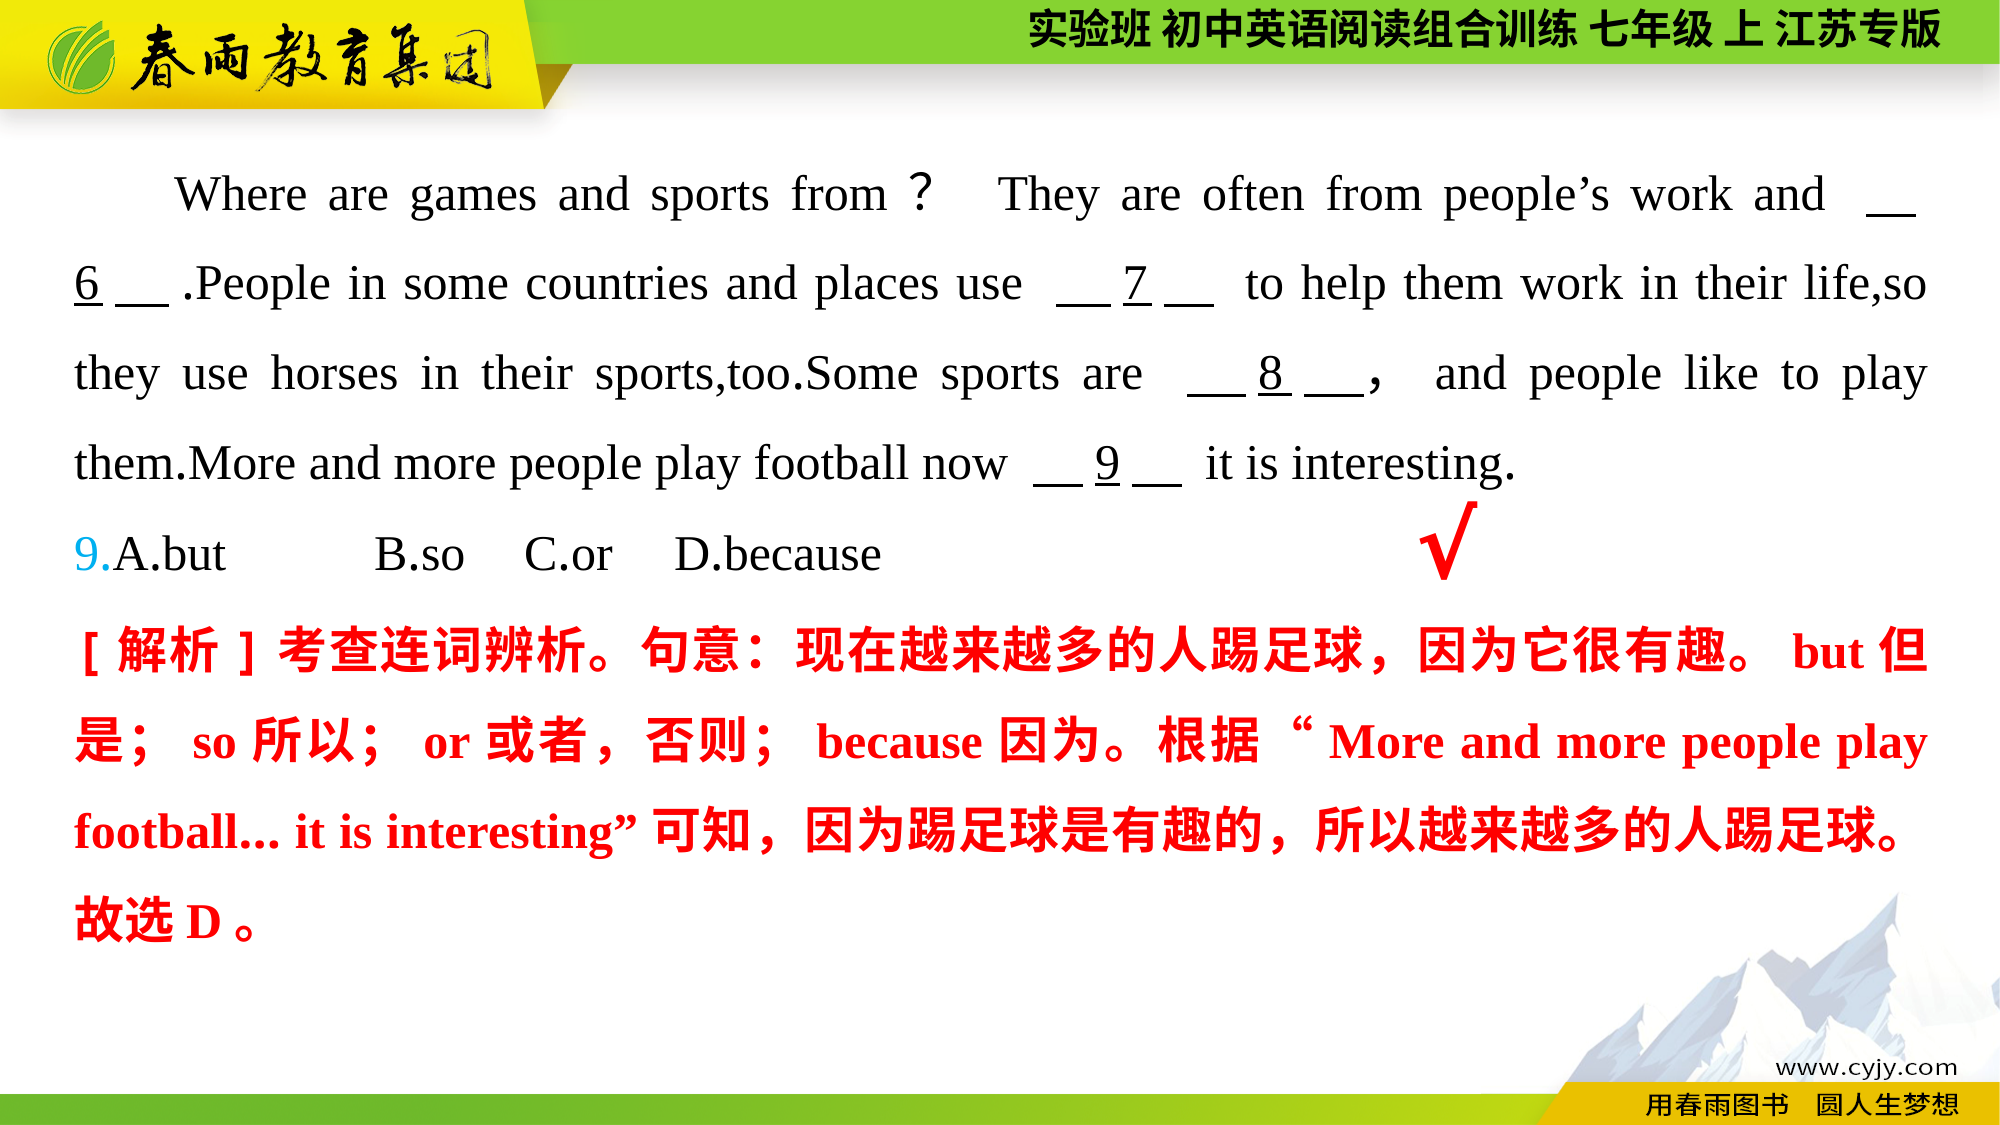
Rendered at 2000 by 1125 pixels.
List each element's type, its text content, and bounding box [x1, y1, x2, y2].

list Where are games and sports from？ They are often from people’s work and 6 .People in some countries and places use 7 to help them work in their life,so they use horses in their sports,too.Some sports are 8 ，and people like to play them.More and more people play football now 9 it is interesting. 9.A.but B.so C.or D.because [59, 122, 1944, 581]
text_box [解析]考查连词辨析。句意：现在越来越多的人踢足球，因为它很有趣。but但是；so所以；or或者，否则；because因为。根据“More and more people play football... it is interesting”可知，因为踢足球是有趣的，所以越来越多的人踢足球。故选D。 [59, 581, 1944, 957]
picture [0, 0, 2000, 1125]
